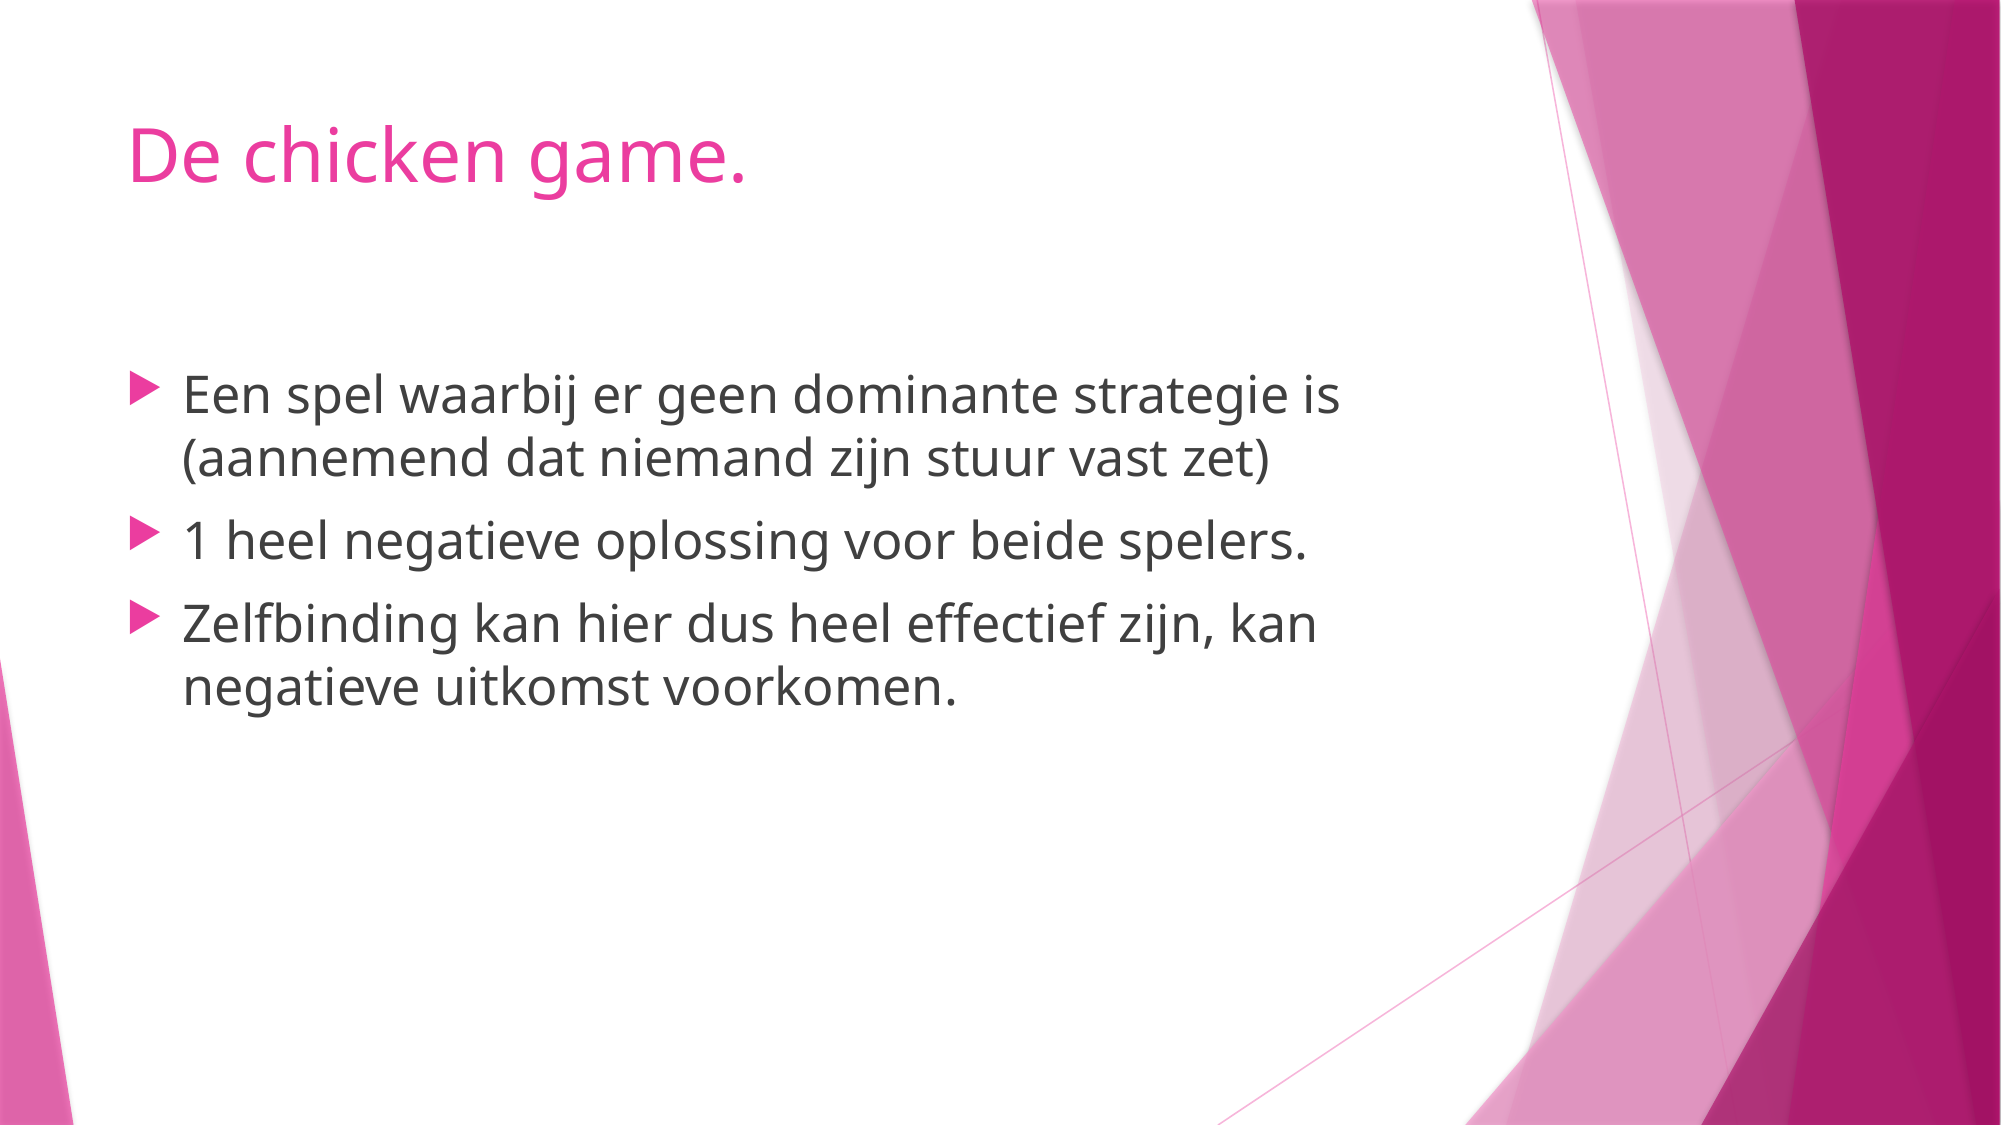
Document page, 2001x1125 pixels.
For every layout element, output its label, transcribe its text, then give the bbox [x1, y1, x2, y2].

list Een spel waarbij er geen dominante strategie is (aannemend dat niemand zijn stuur vast zet) 1 heel negatieve oplossing voor beide spelers. Zelfbinding kan hier dus heel effectief zijn, kan negatieve uitkomst voorkomen. [111, 354, 1522, 992]
title De chicken game. [111, 99, 1522, 317]
